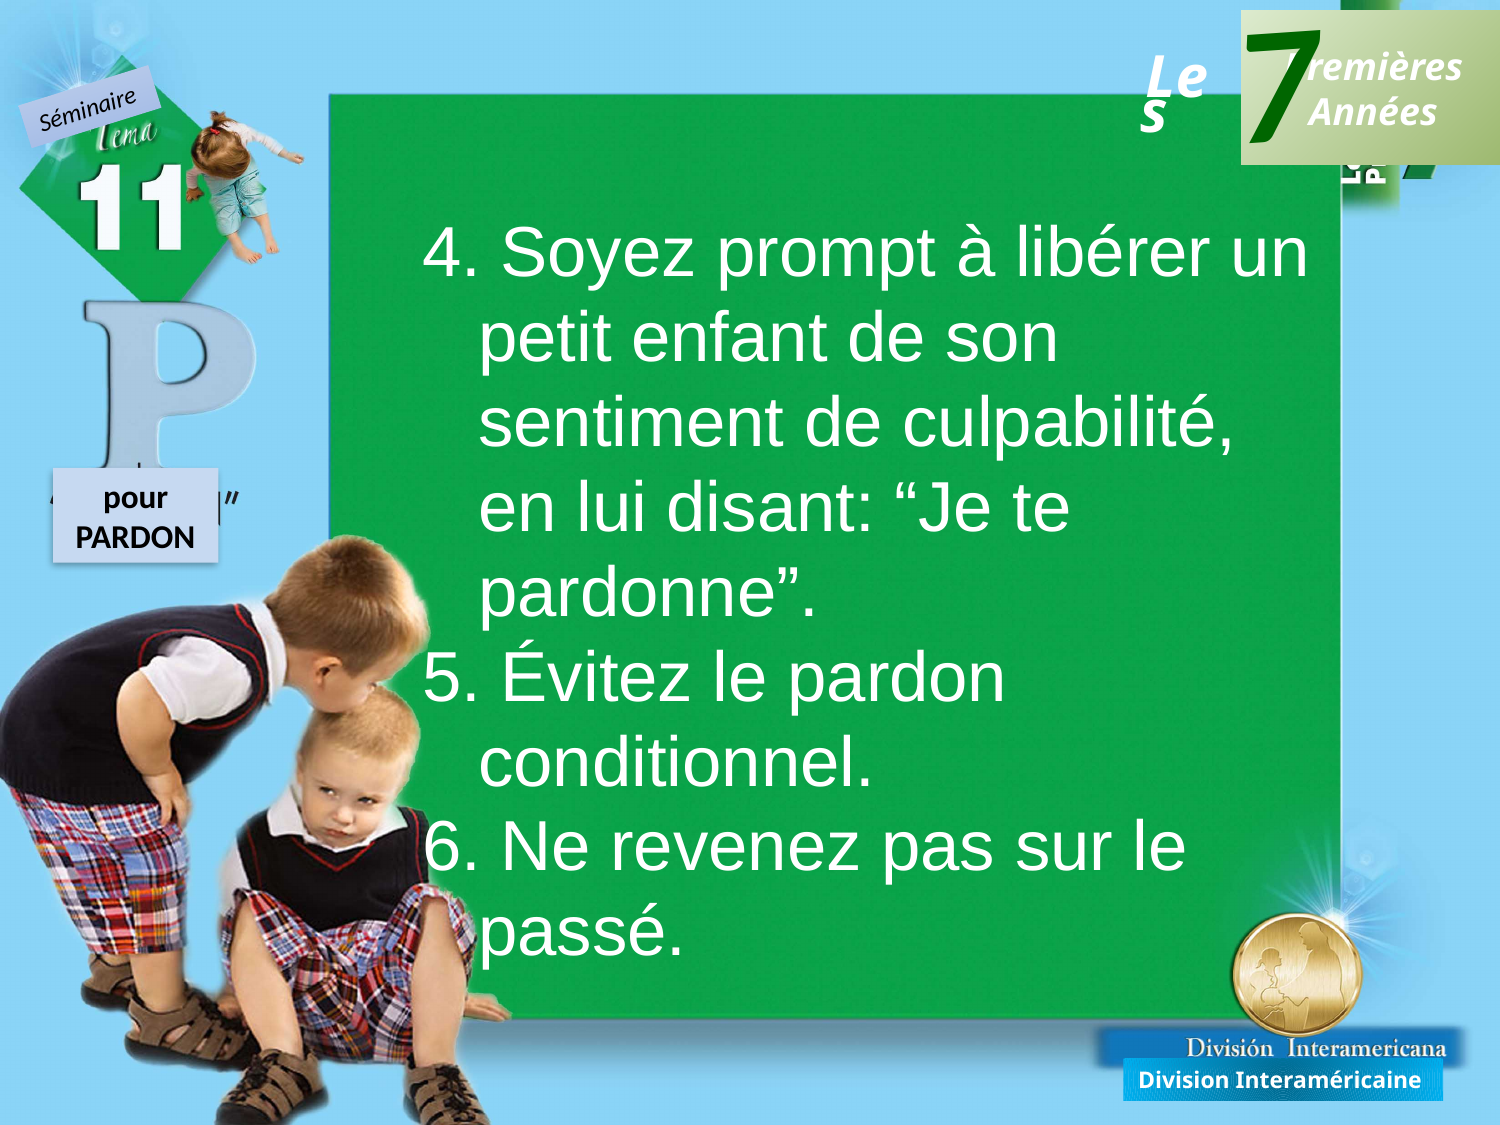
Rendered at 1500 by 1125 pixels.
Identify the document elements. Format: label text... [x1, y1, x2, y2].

text_box 4. Soyez prompt à libérer un petit enfant de son sentiment de culpabilité, en lui disant: “Je te pardonne”. 5. Évitez le pardon conditionnel. 6. Ne revenez pas sur le passé. [407, 198, 1341, 978]
picture [0, 0, 1500, 1125]
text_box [1119, 0, 1500, 185]
text_box Division Interaméricaine [1123, 1058, 1444, 1101]
text_box pour PARDON [53, 467, 219, 563]
text_box Séminaire [18, 65, 162, 149]
